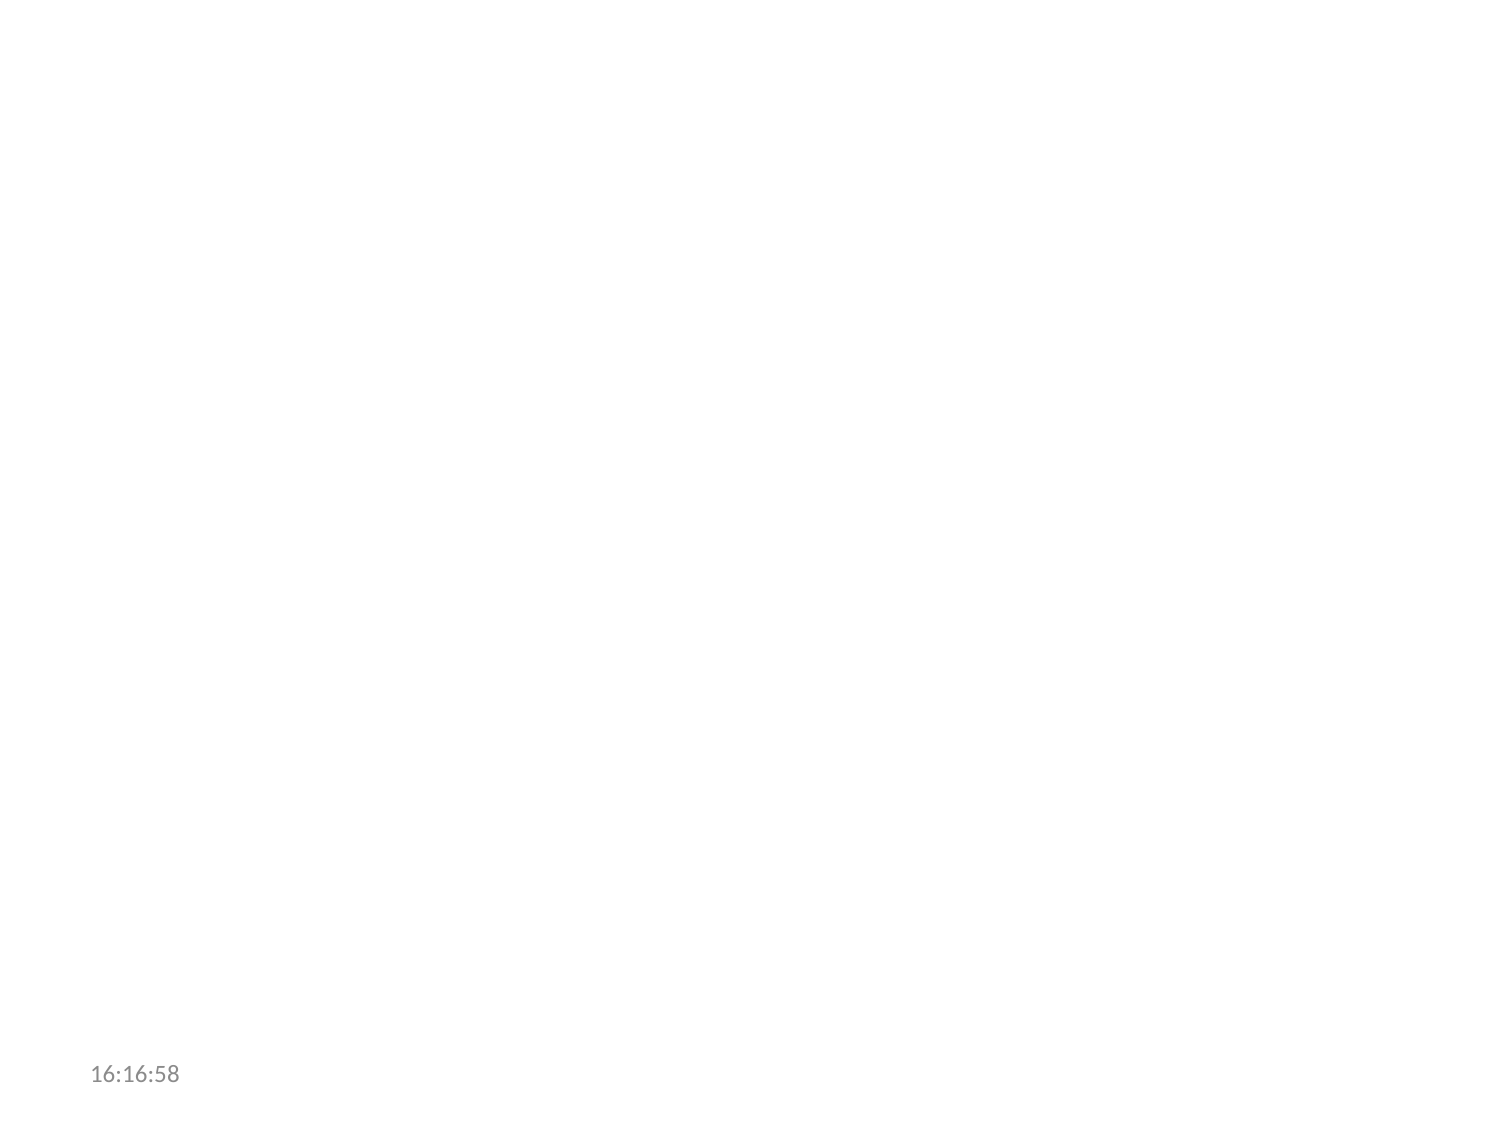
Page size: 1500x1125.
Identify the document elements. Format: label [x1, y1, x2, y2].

slide_number [75, 1042, 425, 1103]
